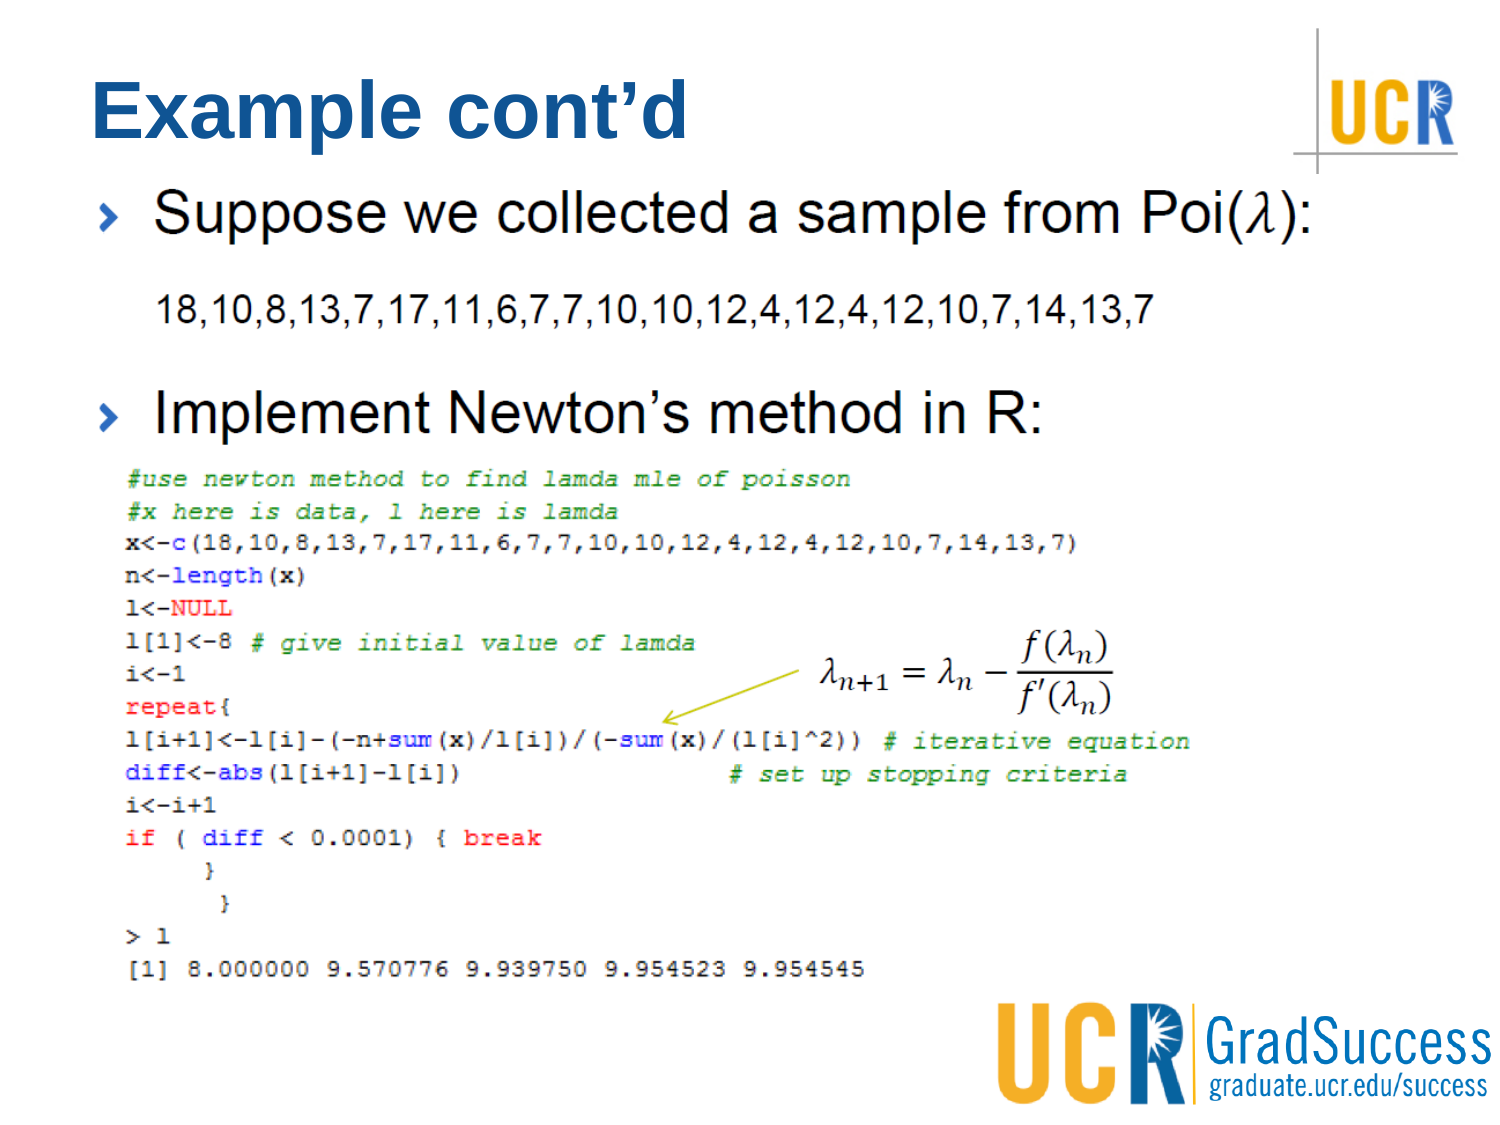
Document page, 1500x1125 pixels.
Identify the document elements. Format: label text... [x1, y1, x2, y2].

title Example cont’d [75, 37, 1300, 163]
picture [87, 0, 1500, 991]
